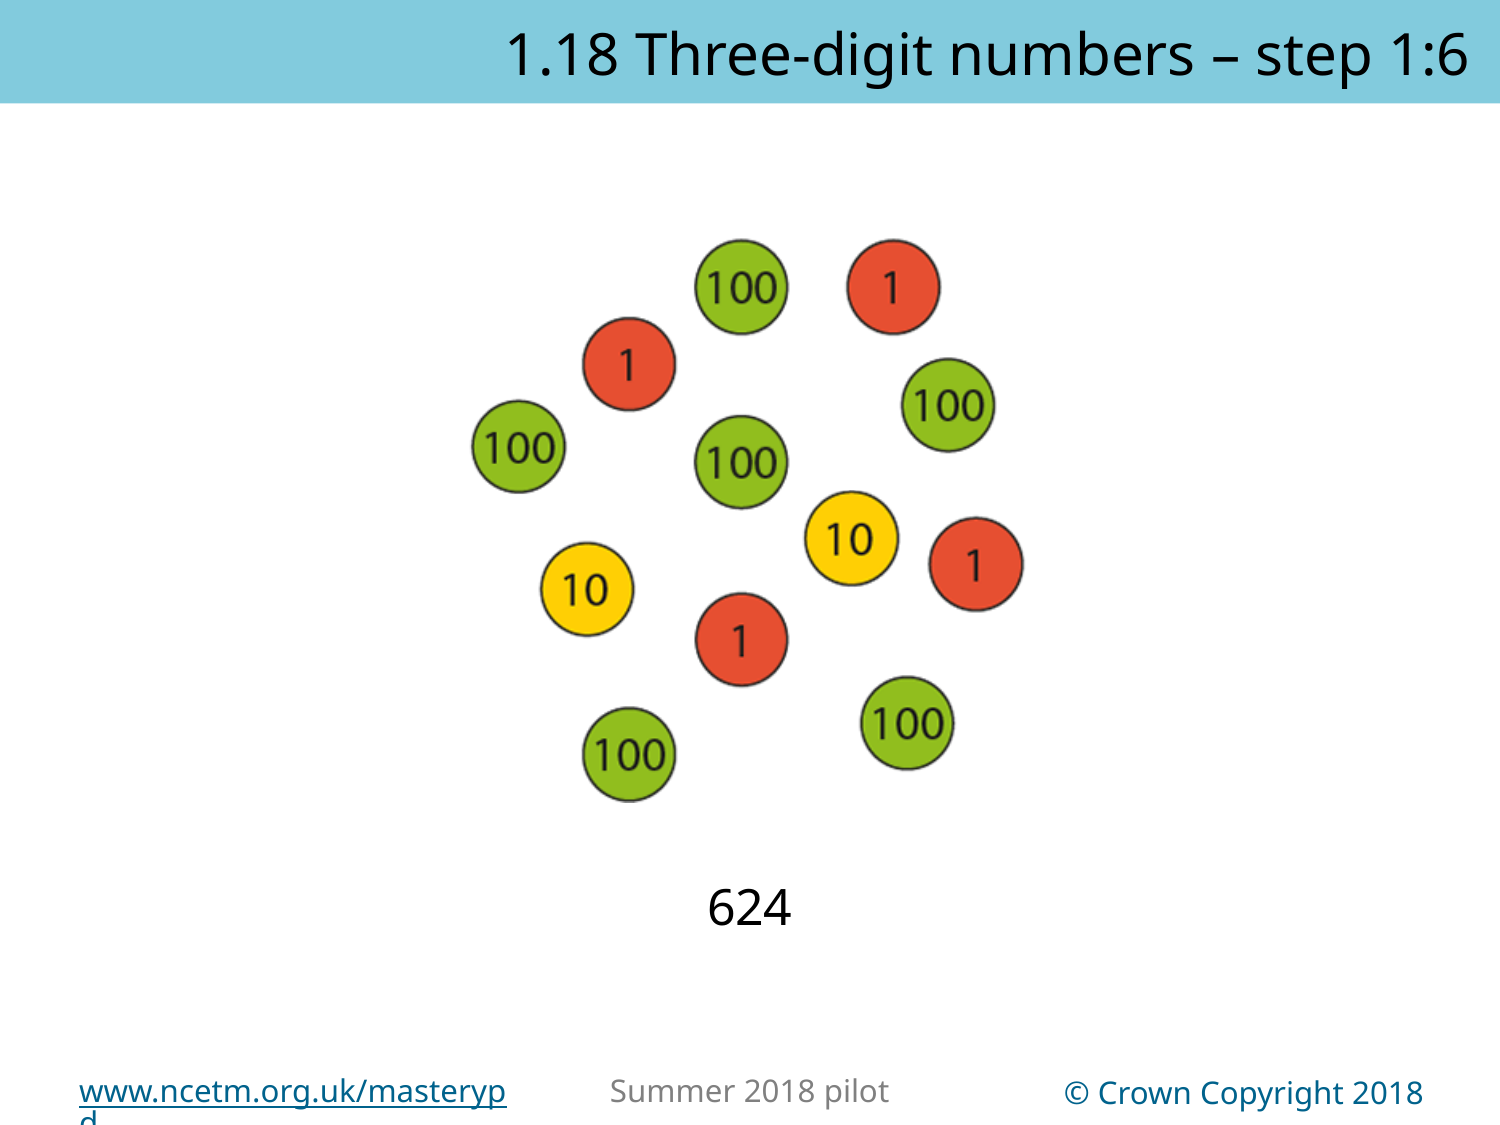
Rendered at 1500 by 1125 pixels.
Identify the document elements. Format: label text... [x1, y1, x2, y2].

picture [920, 512, 1034, 617]
picture [837, 234, 1001, 463]
text_box 624 [605, 868, 895, 944]
picture [530, 538, 644, 642]
list 1.18 Three-digit numbers – step 1:6 [0, 0, 1500, 104]
picture [453, 234, 909, 820]
picture [855, 665, 969, 792]
